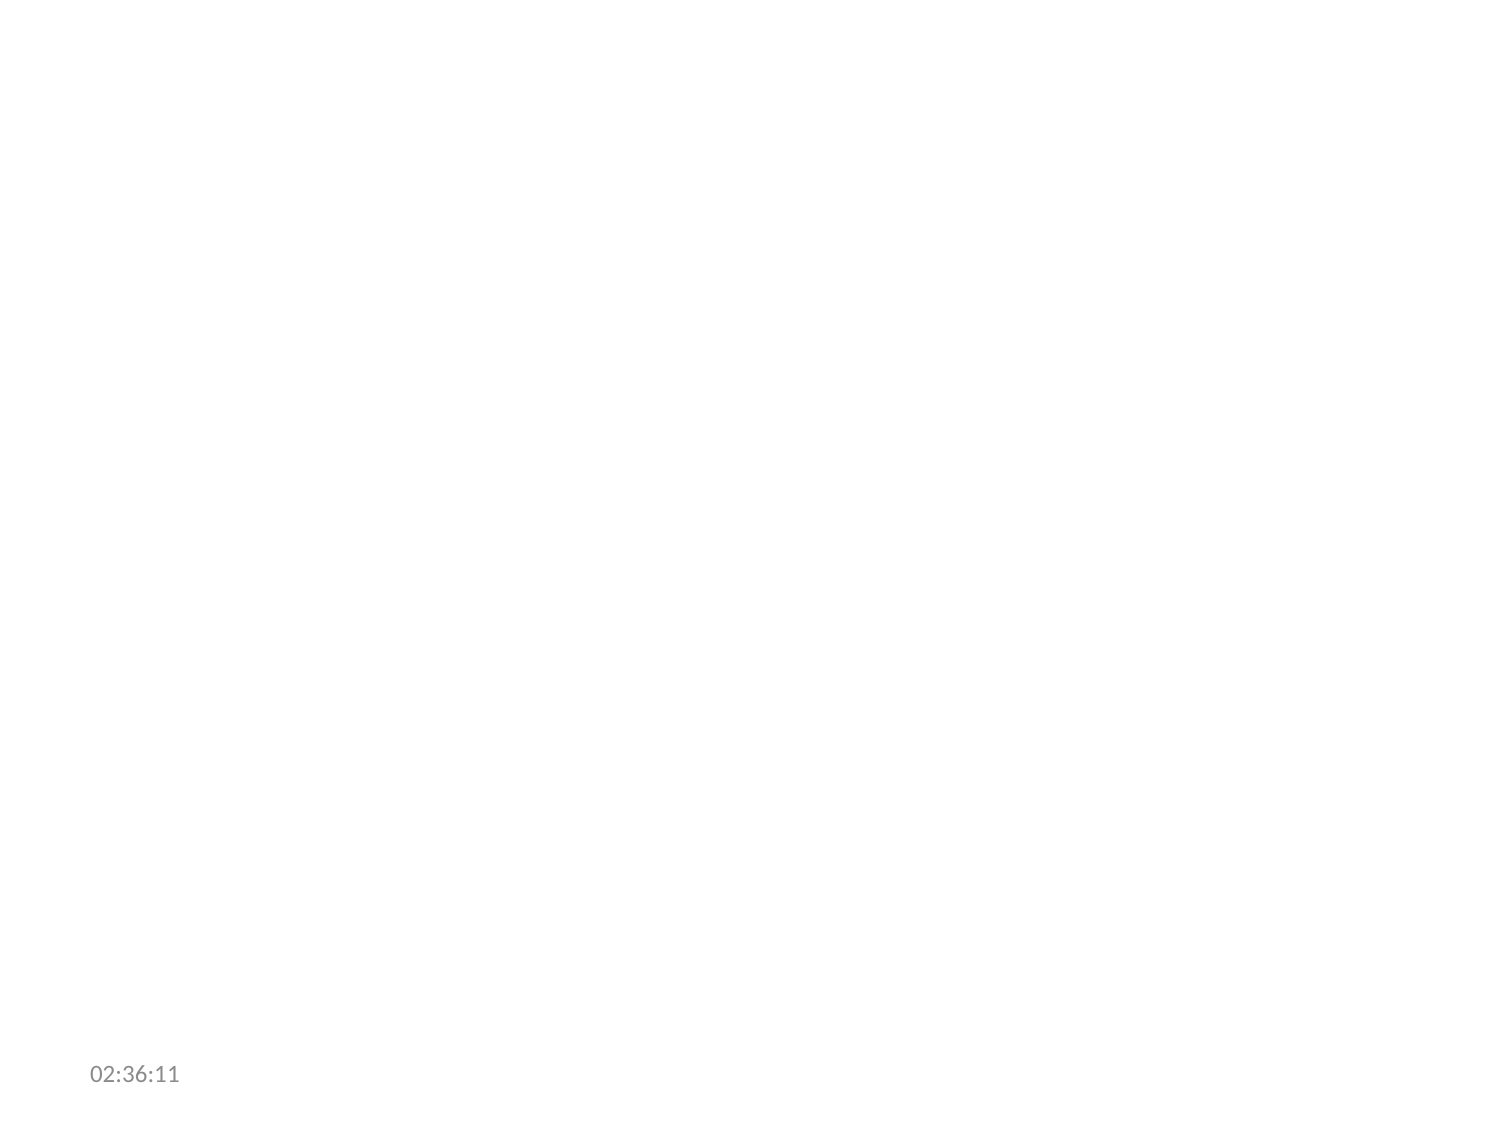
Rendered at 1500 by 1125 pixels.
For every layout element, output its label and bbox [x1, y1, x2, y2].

slide_number [75, 1042, 425, 1103]
